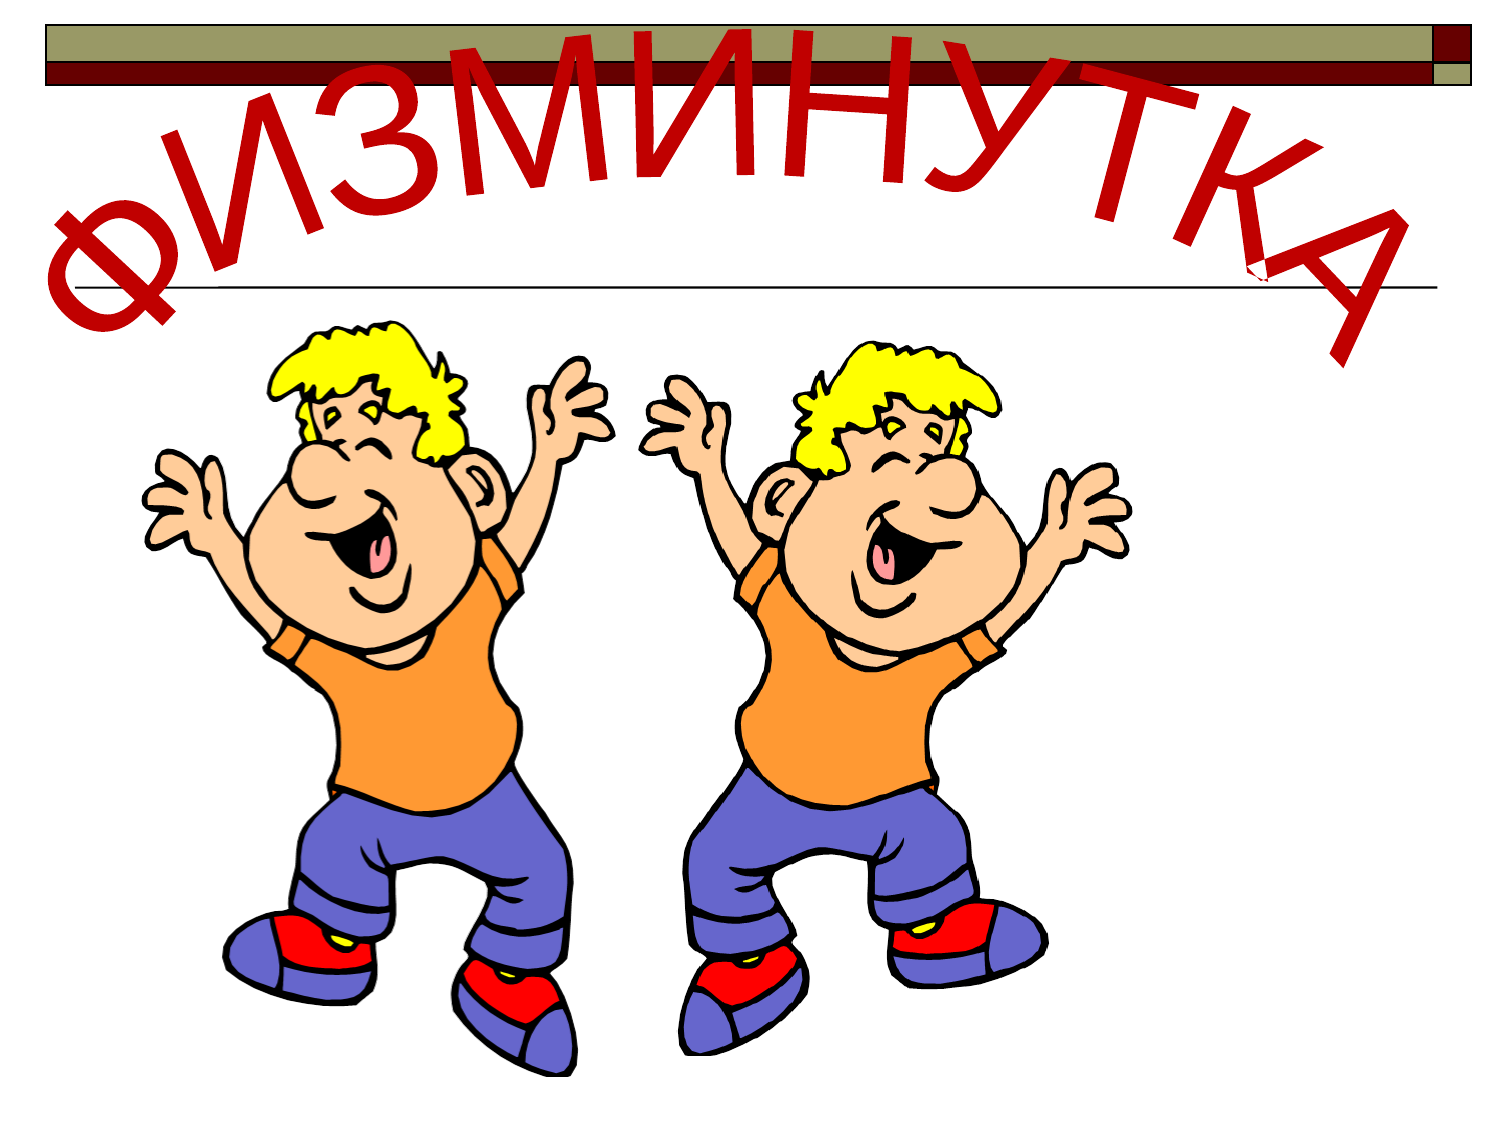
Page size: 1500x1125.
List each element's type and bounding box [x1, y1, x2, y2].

picture [135, 301, 623, 1078]
picture [631, 323, 1141, 1056]
